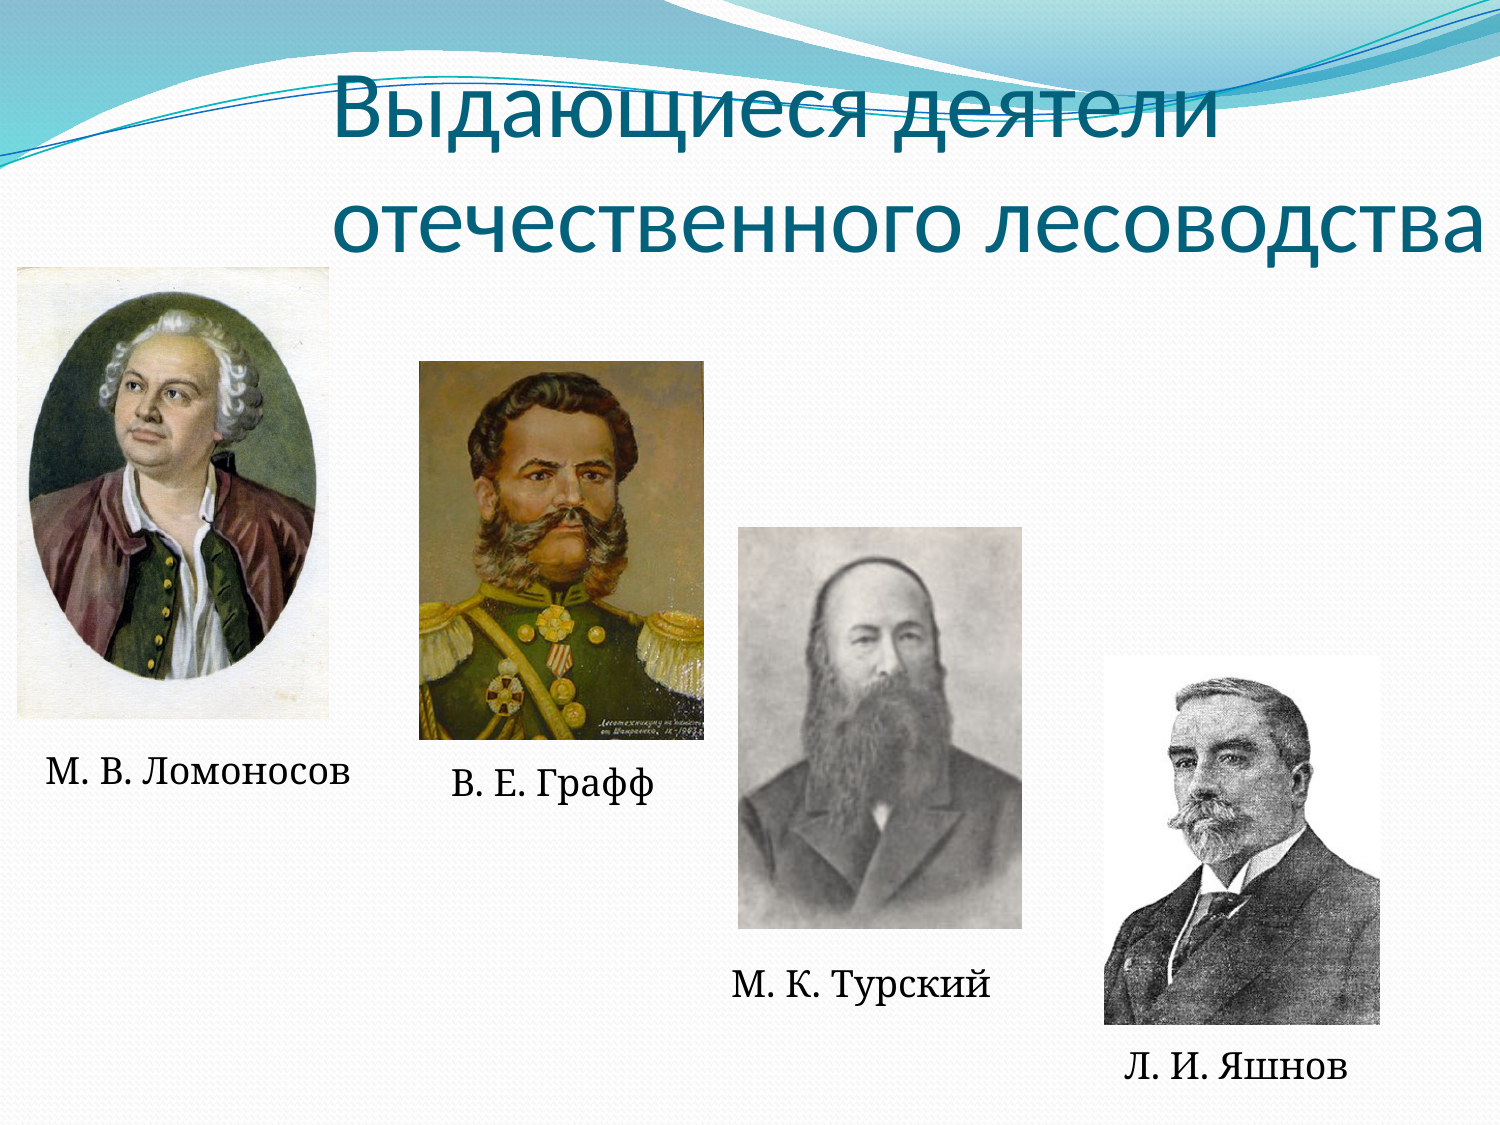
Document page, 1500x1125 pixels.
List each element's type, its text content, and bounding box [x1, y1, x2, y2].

text_box М. К. Турский [716, 952, 1016, 1012]
picture [418, 361, 704, 740]
text_box Л. И. Яшнов [1109, 1037, 1374, 1095]
text_box В. Е. Графф [436, 753, 680, 812]
title Выдающиеся деятели отечественного лесоводства [331, 30, 1500, 273]
picture [737, 526, 1022, 929]
picture [17, 266, 330, 719]
text_box М. В. Ломоносов [30, 739, 367, 800]
picture [1104, 656, 1380, 1025]
